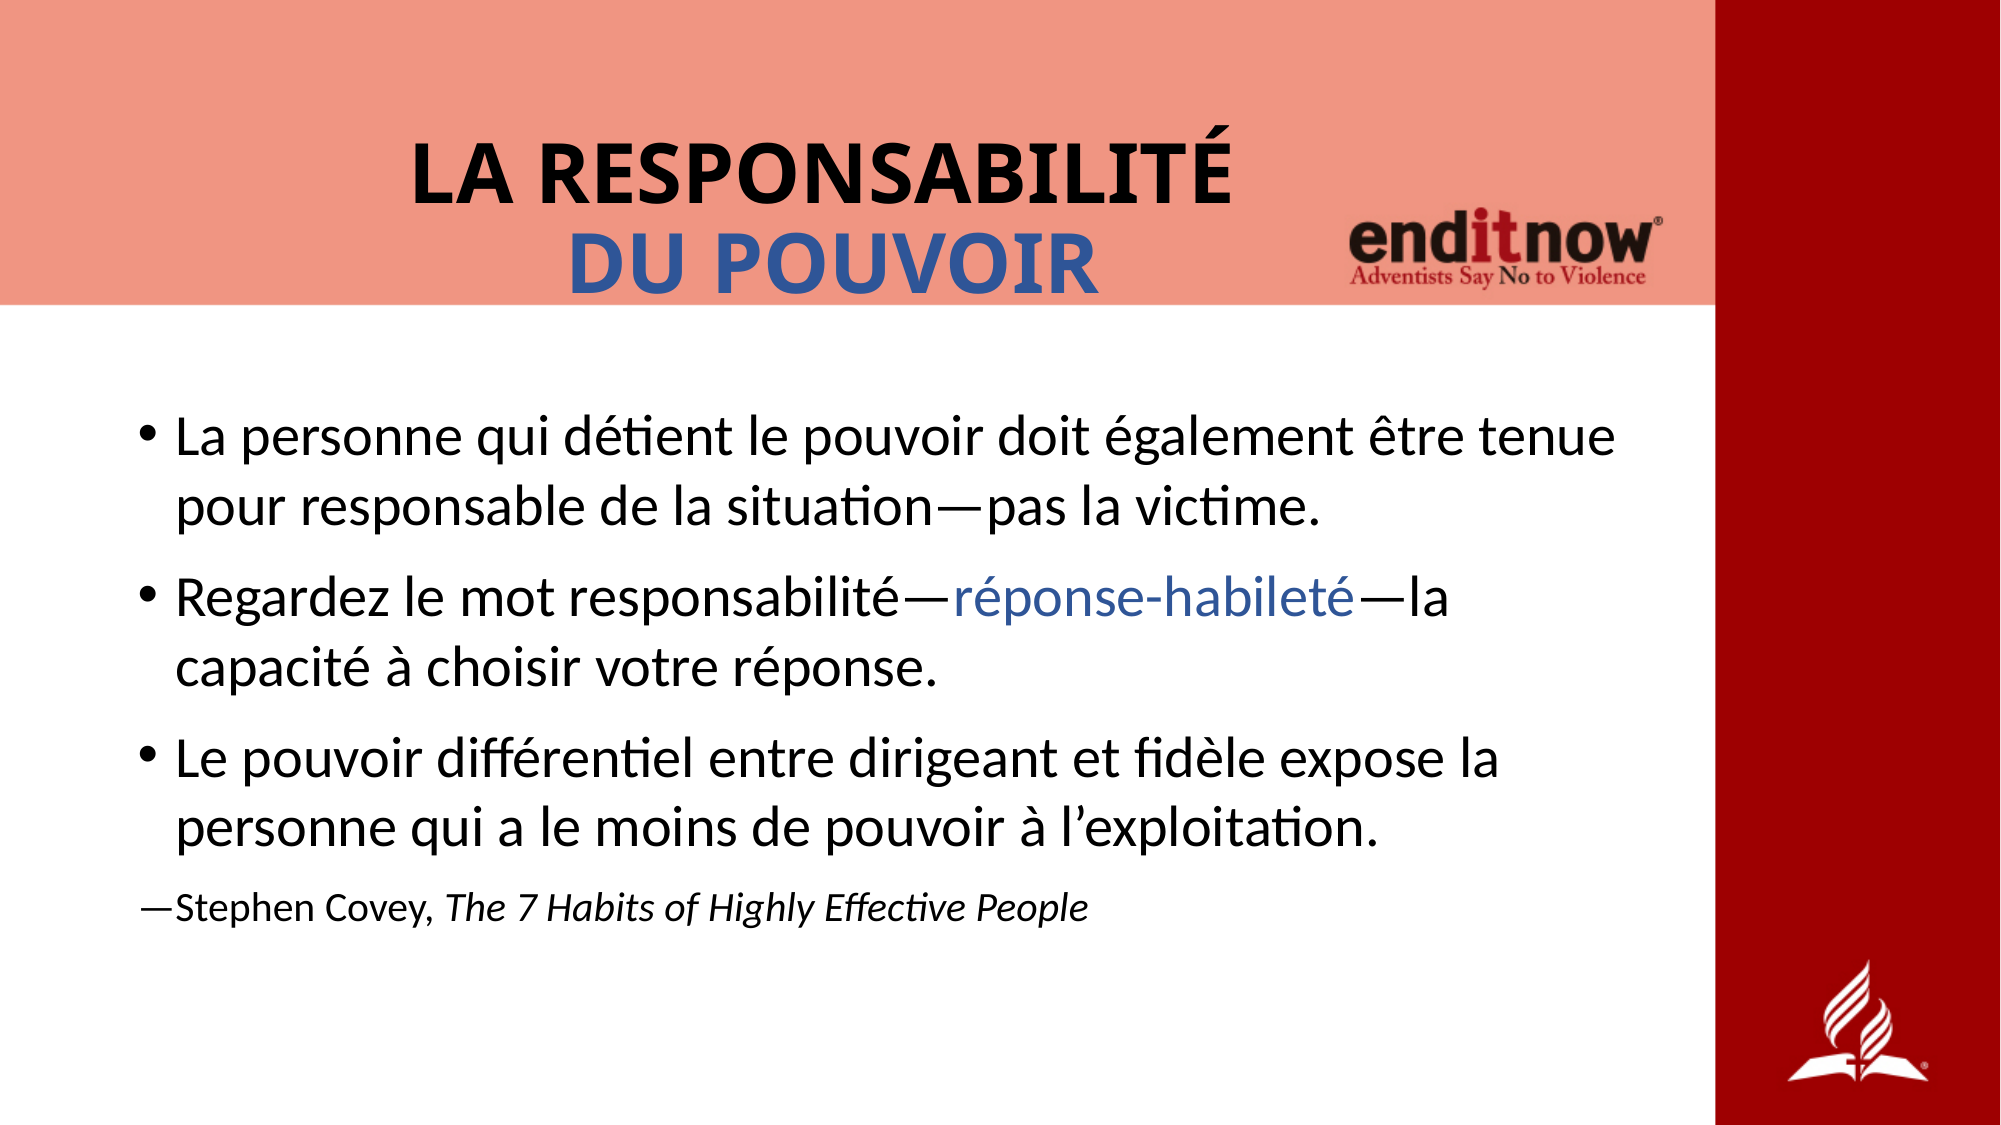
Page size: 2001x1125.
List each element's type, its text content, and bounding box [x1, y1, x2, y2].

list La personne qui détient le pouvoir doit également être tenue pour responsable de la situation—pas la victime. Regardez le mot responsabilité—réponse-habileté—la capacité à choisir votre réponse. Le pouvoir différentiel entre dirigeant et fidèle expose la personne qui a le moins de pouvoir à l’exploitation. —Stephen Covey, The 7 Habits of Highly Effective People [122, 299, 1649, 1105]
title LA RESPONSABILITÉ DU POUVOIR [69, 112, 1596, 331]
picture [0, 0, 2001, 1125]
